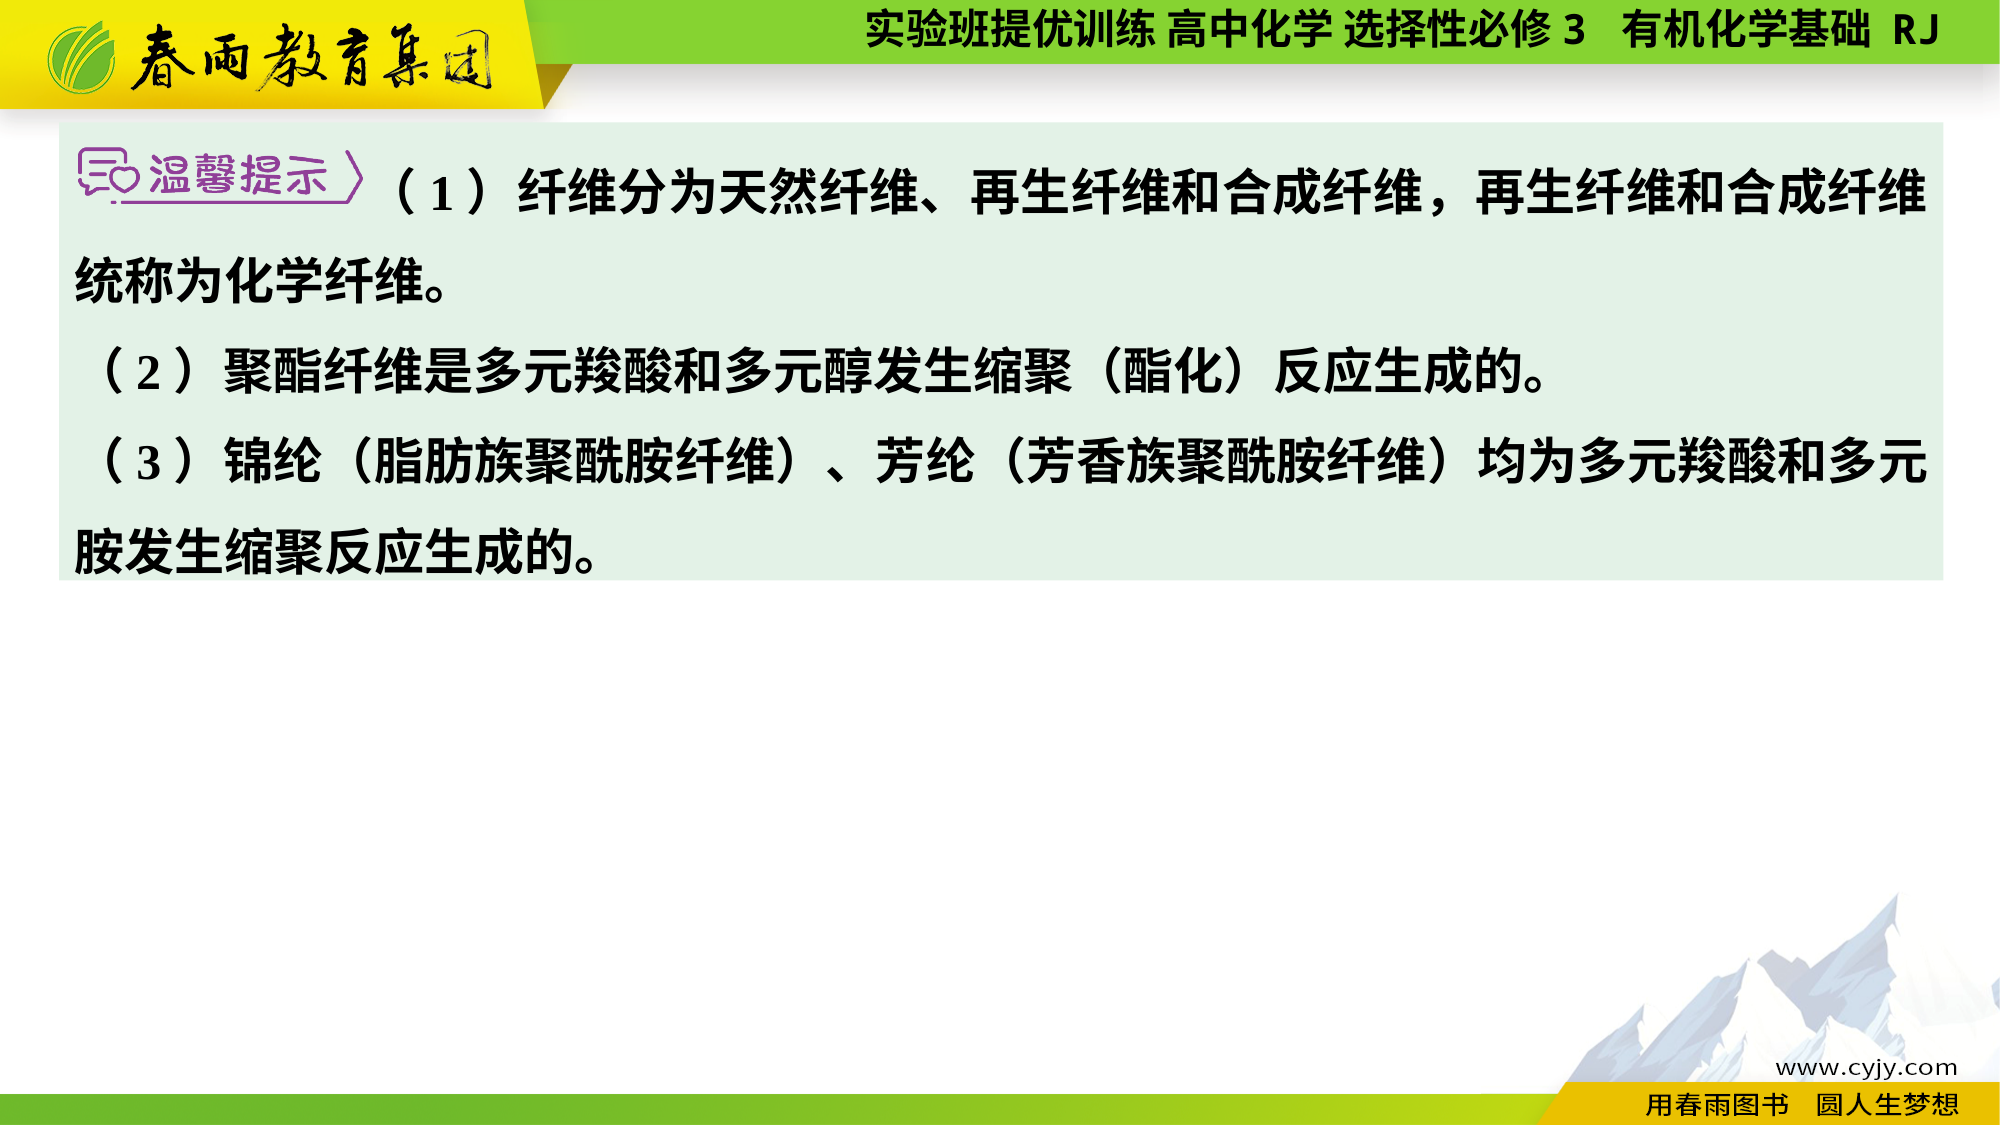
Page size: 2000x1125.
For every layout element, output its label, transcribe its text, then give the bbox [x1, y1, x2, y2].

picture [0, 0, 2000, 1125]
list （1）纤维分为天然纤维、再生纤维和合成纤维，再生纤维和合成纤维统称为化学纤维。 （2）聚酯纤维是多元羧酸和多元醇发生缩聚（酯化）反应生成的。 （3）锦纶（脂肪族聚酰胺纤维）、芳纶（芳香族聚酰胺纤维）均为多元羧酸和多元胺发生缩聚反应生成的。 [59, 122, 1944, 581]
